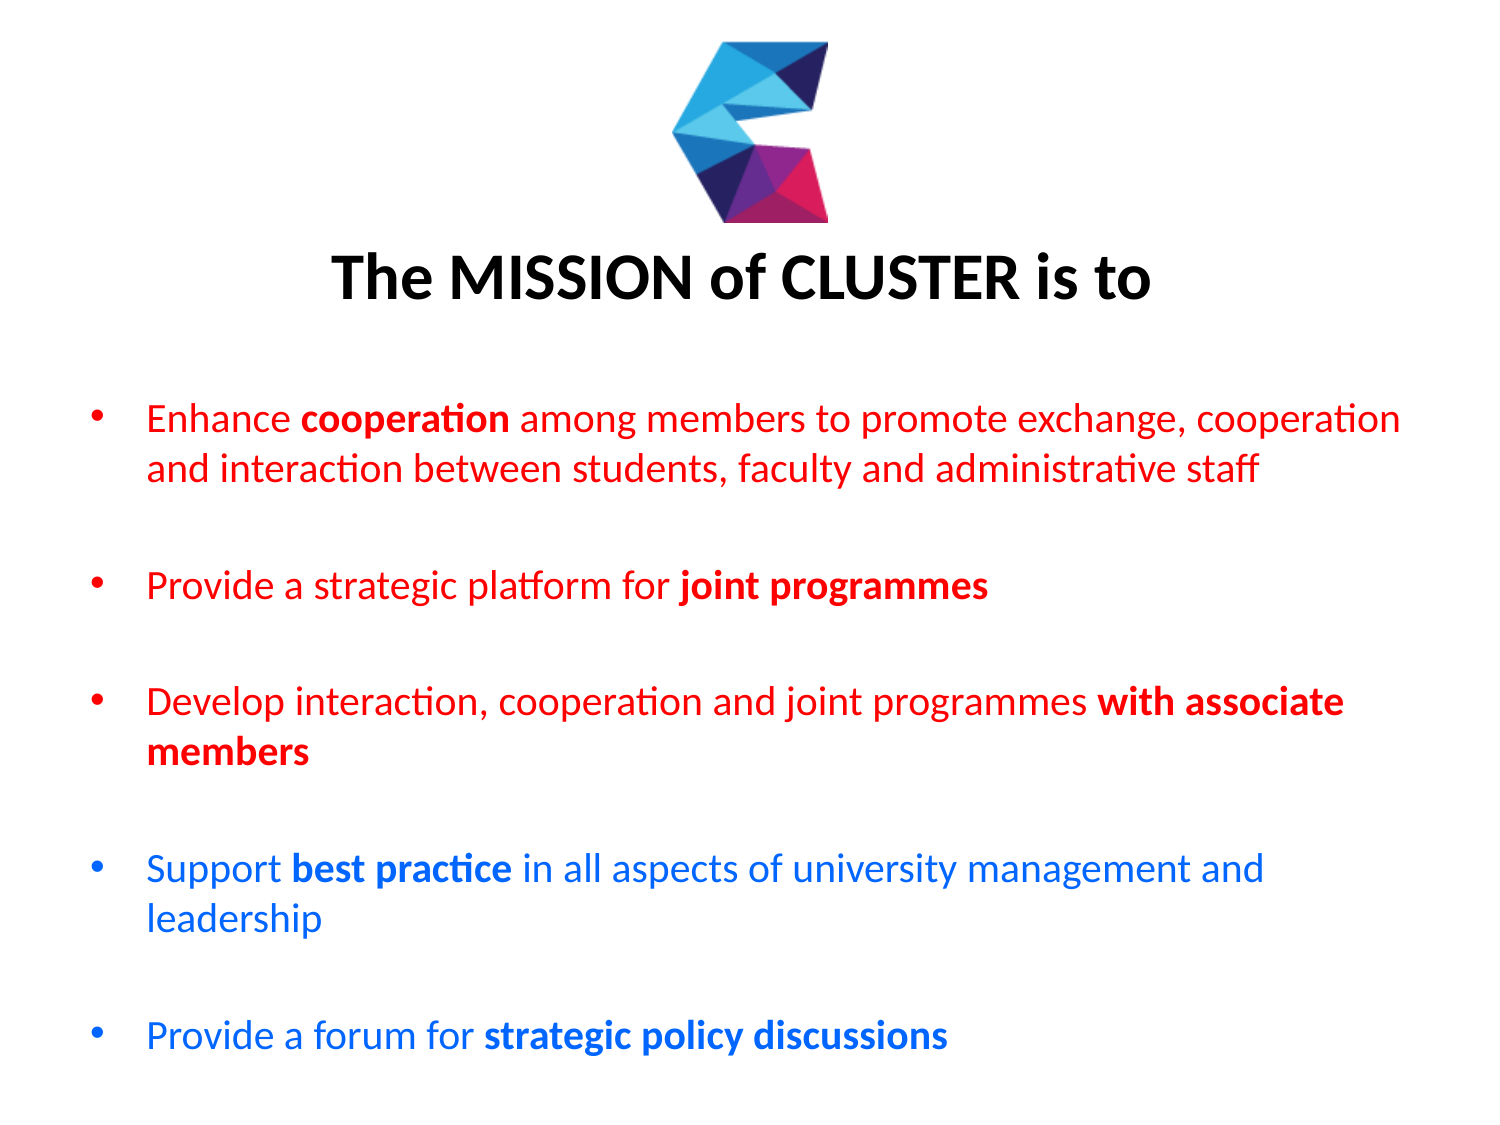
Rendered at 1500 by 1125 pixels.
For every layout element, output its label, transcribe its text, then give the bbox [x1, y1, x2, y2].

picture [672, 41, 828, 224]
list The MISSION of CLUSTER is to Enhance cooperation among members to promote exchange, cooperation and interaction between students, faculty and administrative staff Provide a strategic platform for joint programmes Develop interaction, cooperation and joint programmes with associate members Support best practice in all aspects of university management and leadership Provide a forum for strategic policy discussions [74, 224, 1426, 951]
